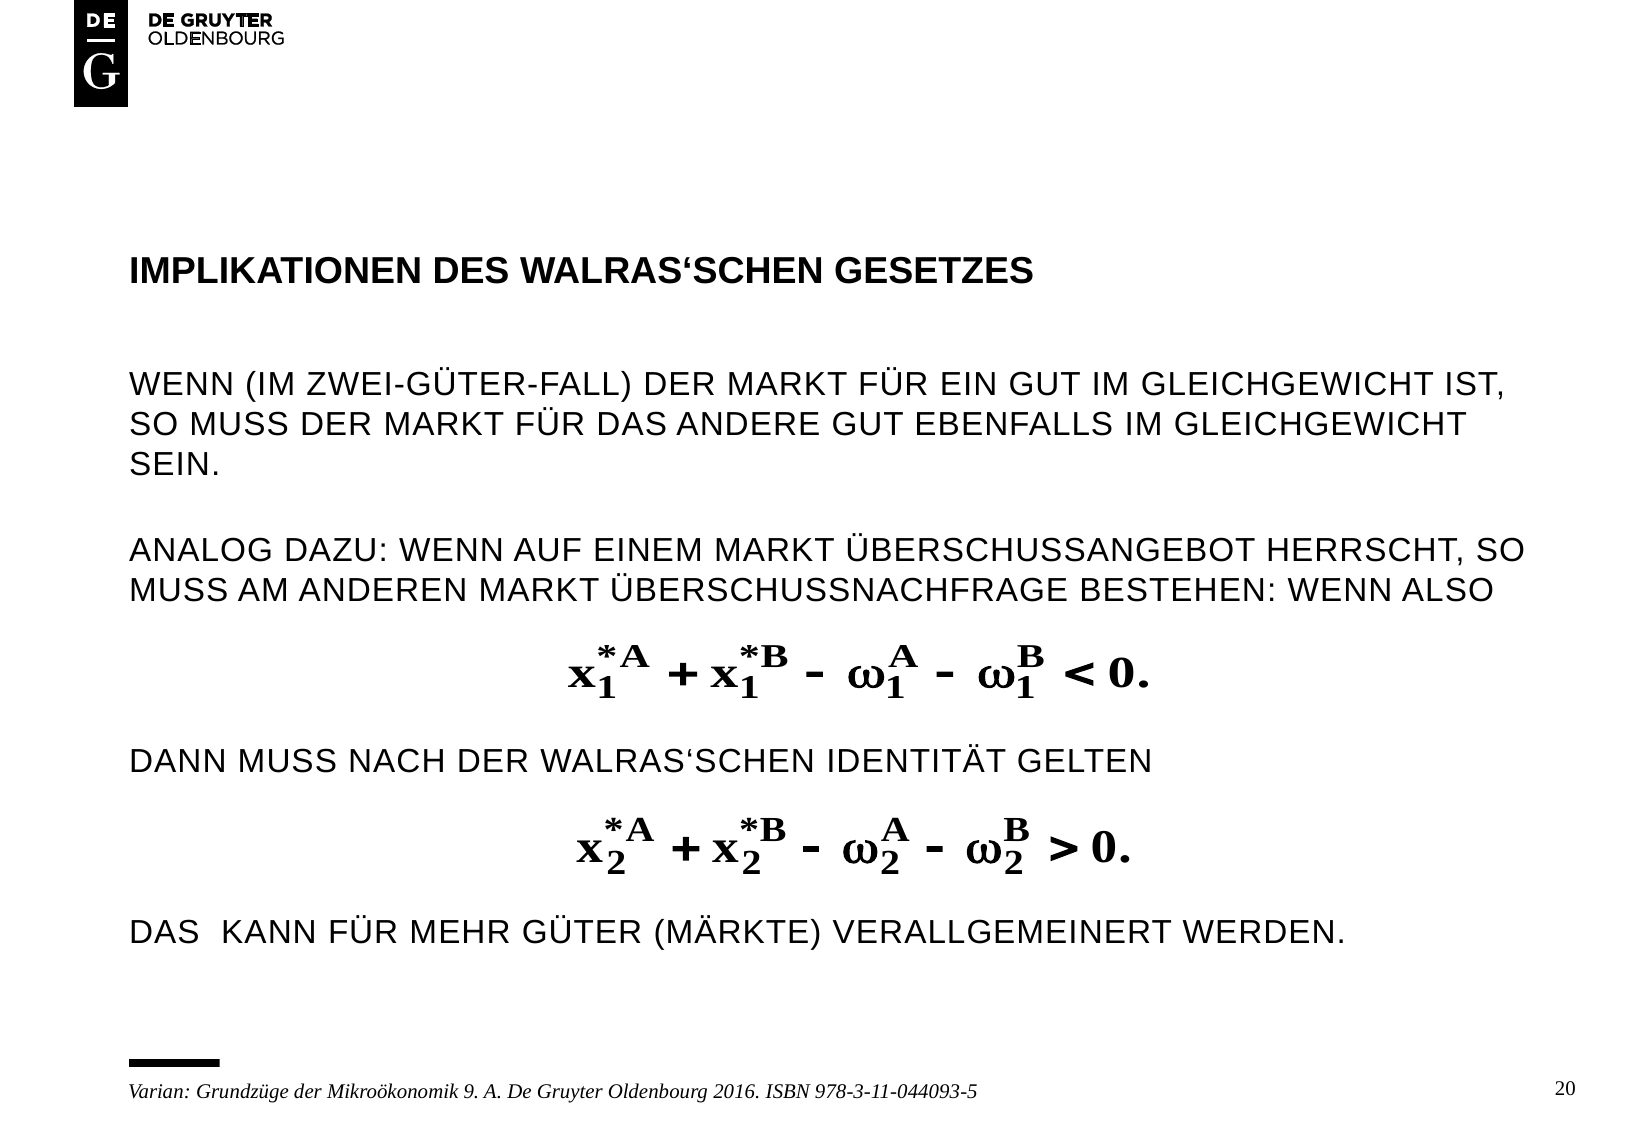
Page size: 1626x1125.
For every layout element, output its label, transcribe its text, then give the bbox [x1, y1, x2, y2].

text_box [564, 636, 1151, 701]
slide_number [128, 1077, 1539, 1108]
list Wenn (im zwei-güter-Fall) der markt für ein gut im gleichgewicht ist, so muss der markt für das andere gut ebenfalls im gleichgewicht sein. Analog dazu: wenn auf einem markt überschussangebot herrscht, so muss am anderen markt überschussnachfrage bestehen: wenn also Dann muss nach der walras‘schen identität gelten Das kann für mehr güter (Märkte) verallgemeinert werden. [129, 362, 1556, 981]
title Implikationen des Walras‘schen gesetzes [129, 245, 1556, 328]
slide_number 20 [1554, 1074, 1614, 1104]
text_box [573, 809, 1133, 877]
